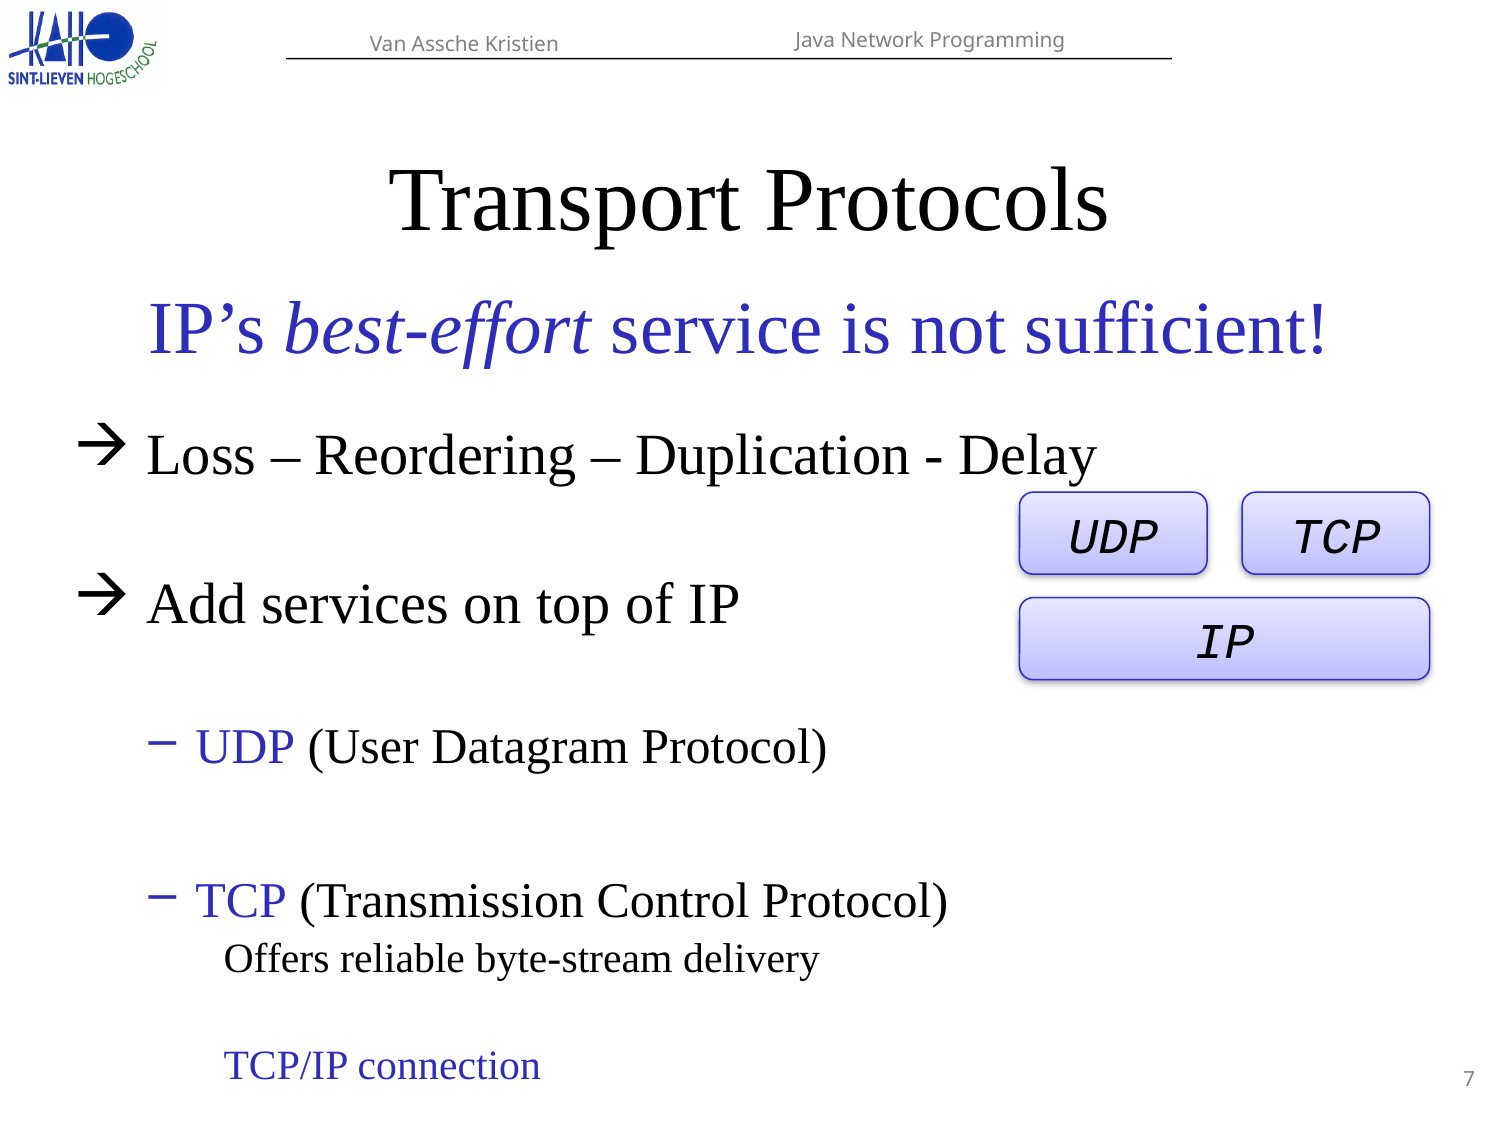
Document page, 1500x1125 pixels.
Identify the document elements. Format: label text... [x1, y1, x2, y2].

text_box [1019, 491, 1430, 680]
title Transport Protocols [112, 99, 1388, 280]
picture [0, 0, 164, 91]
list IP’s best-effort service is not sufficient! Loss – Reordering – Duplication - Delay Add services on top of IP UDP (User Datagram Protocol) TCP (Transmission Control Protocol) Offers reliable byte-stream delivery TCP/IP connection [58, 280, 1477, 1038]
